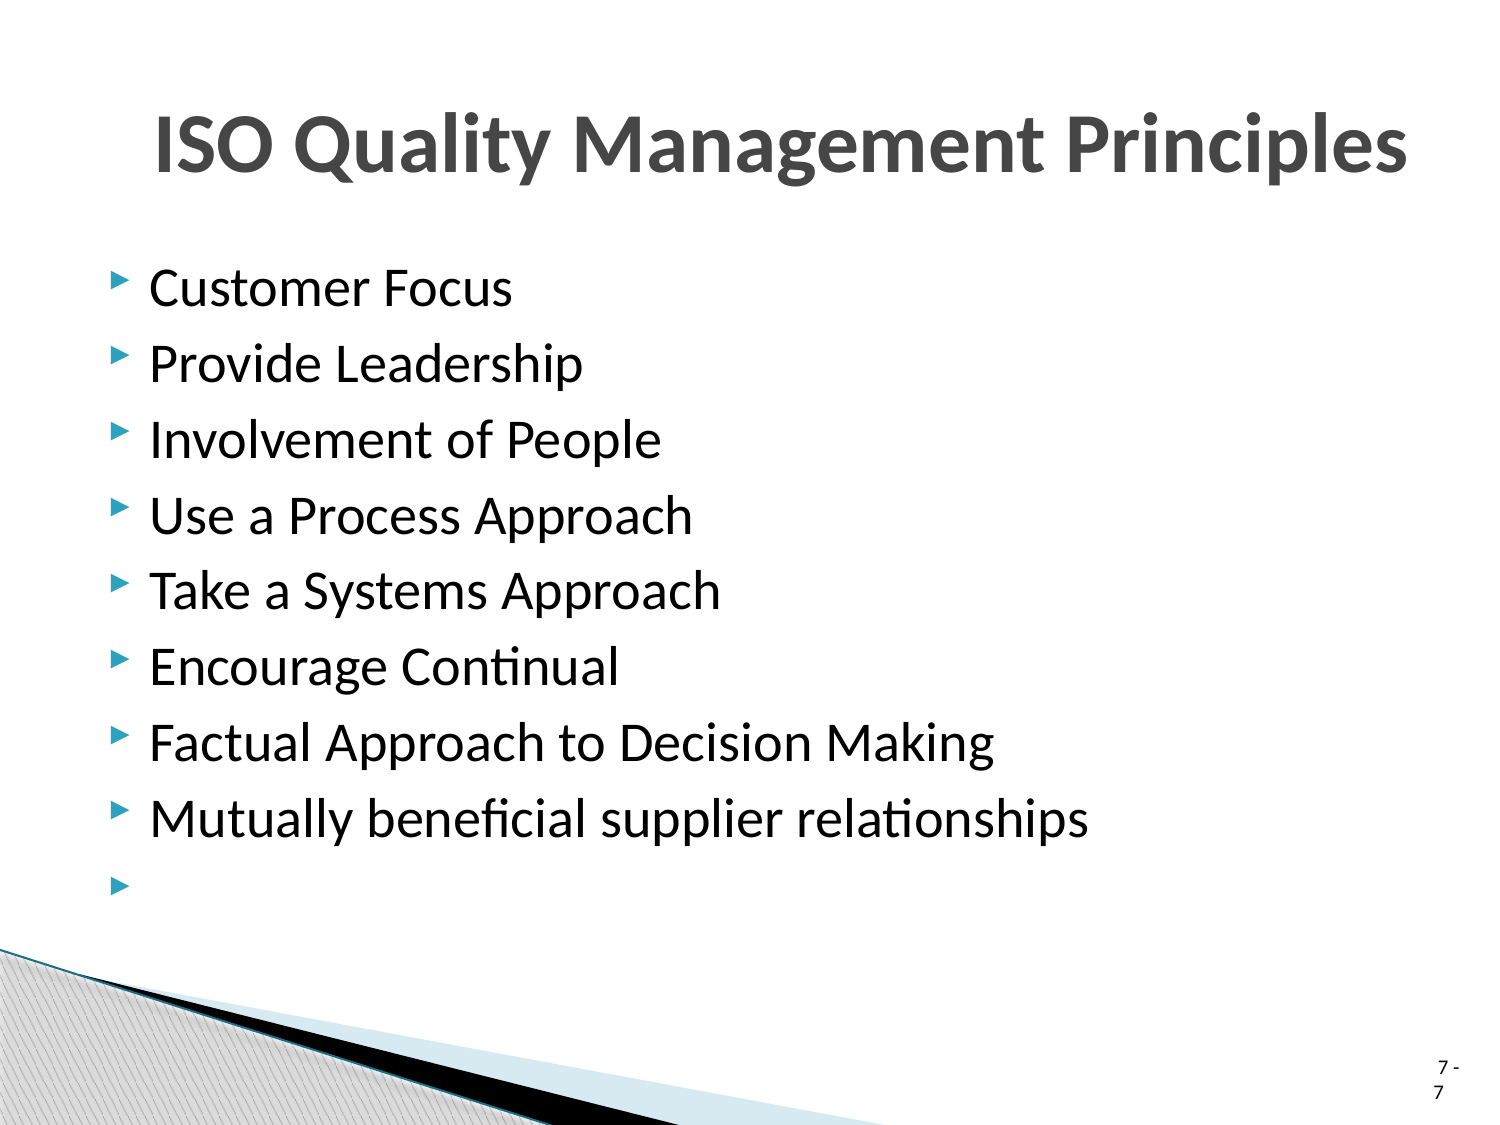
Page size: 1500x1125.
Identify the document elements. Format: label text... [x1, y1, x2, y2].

slide_number 7 - 7 [1418, 1051, 1479, 1112]
title ISO Quality Management Principles [75, 45, 1425, 233]
list Customer Focus Provide Leadership Involvement of People Use a Process Approach Take a Systems Approach Encourage Continual Factual Approach to Decision Making Mutually beneficial supplier relationships [75, 243, 1425, 986]
